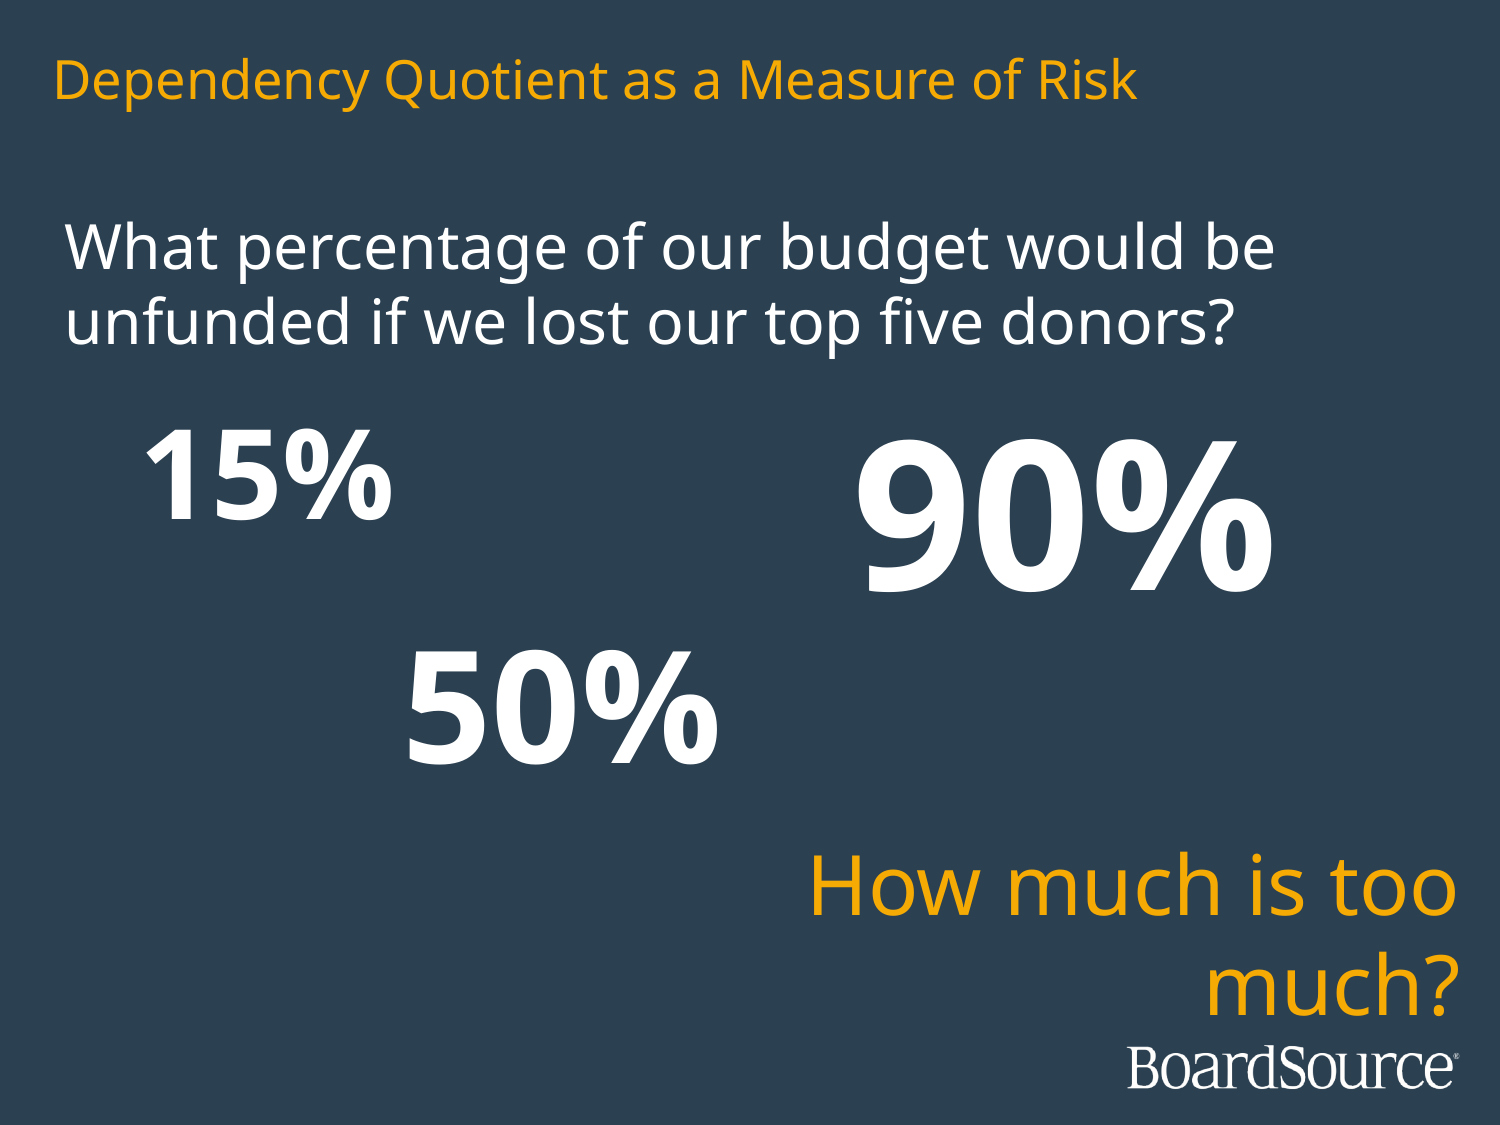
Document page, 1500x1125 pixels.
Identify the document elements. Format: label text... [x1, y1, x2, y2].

text_box What percentage of our budget would be unfunded if we lost our top five donors? [49, 200, 1476, 440]
text_box 50% [387, 600, 838, 803]
text_box 15% [125, 440, 450, 553]
title Dependency Quotient as a Measure of Risk [37, 37, 1500, 175]
text_box How much is too much? [562, 824, 1476, 1040]
picture [1124, 1043, 1463, 1091]
text_box 90% [837, 440, 1438, 640]
